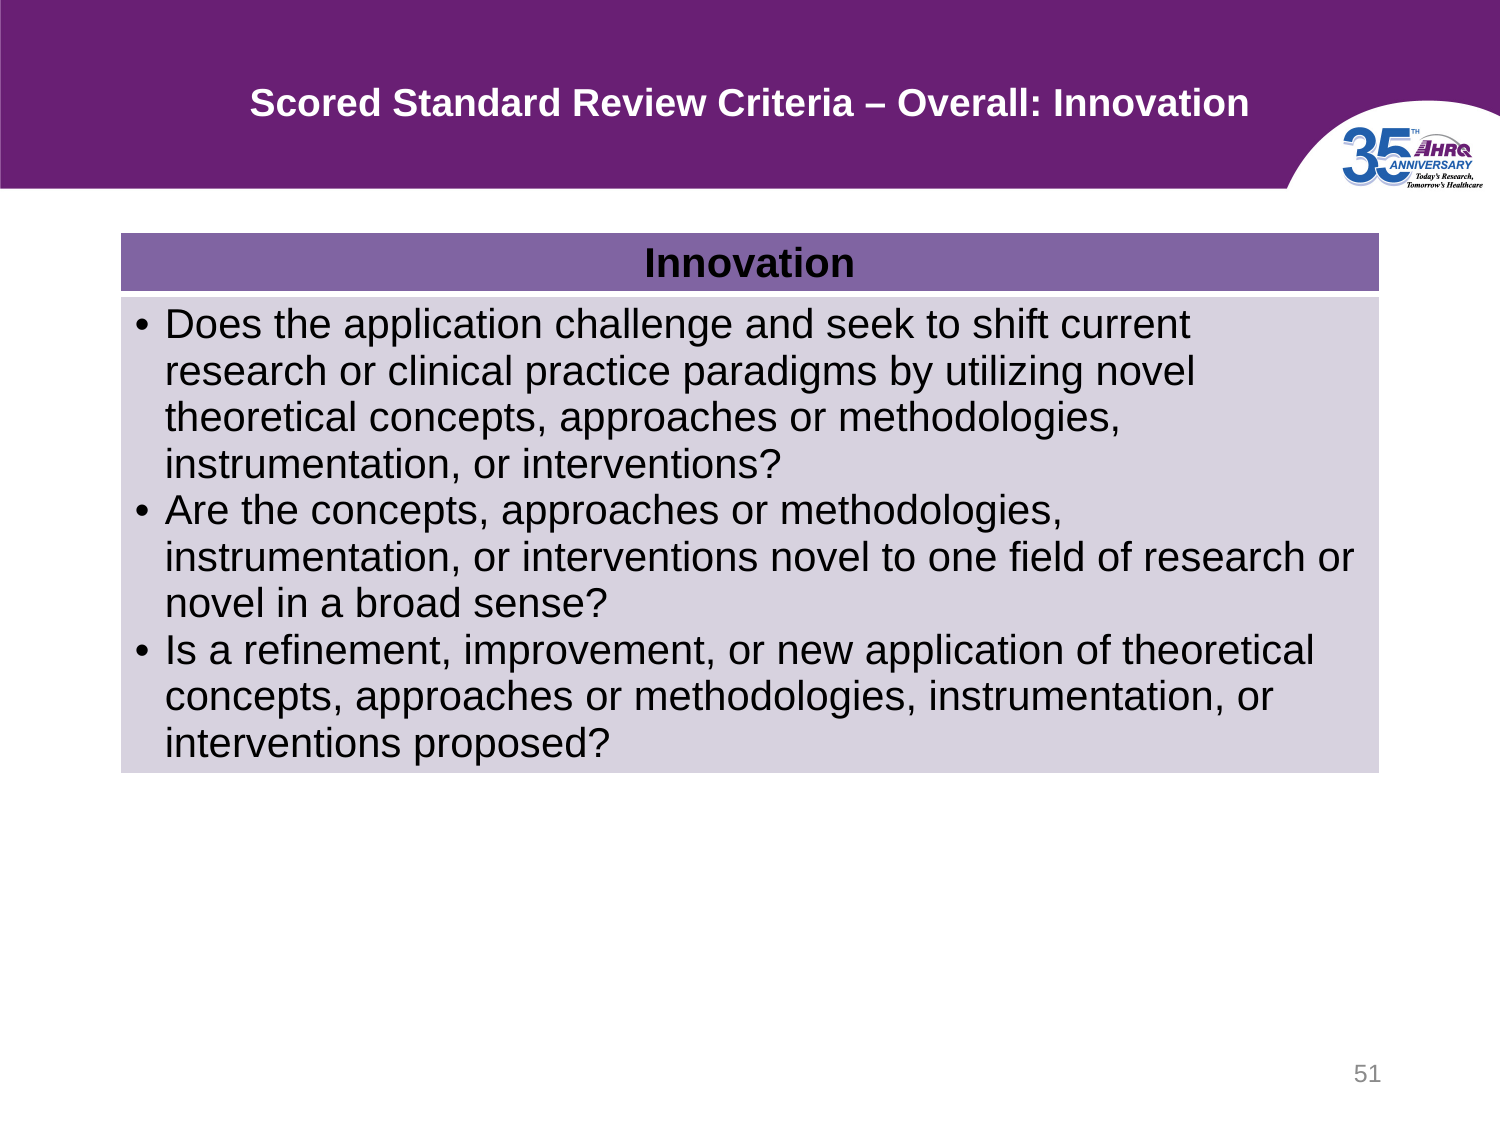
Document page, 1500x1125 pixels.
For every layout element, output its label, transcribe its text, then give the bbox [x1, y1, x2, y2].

table_cell Does the application challenge and seek to shift current research or clinical practice paradigms by utilizing novel theoretical concepts, approaches or methodologies, instrumentation, or interventions? Are the concepts, approaches or methodologies, instrumentation, or interventions novel to one field of research or novel in a broad sense? Is a refinement, improvement, or new application of theoretical concepts, approaches or methodologies, instrumentation, or interventions proposed? [121, 297, 1379, 773]
title Scored Standard Review Criteria – Overall: Innovation [206, 50, 1294, 152]
picture [0, 0, 1500, 1125]
table_header Innovation [121, 233, 1379, 291]
slide_number 51 [1059, 1042, 1397, 1103]
